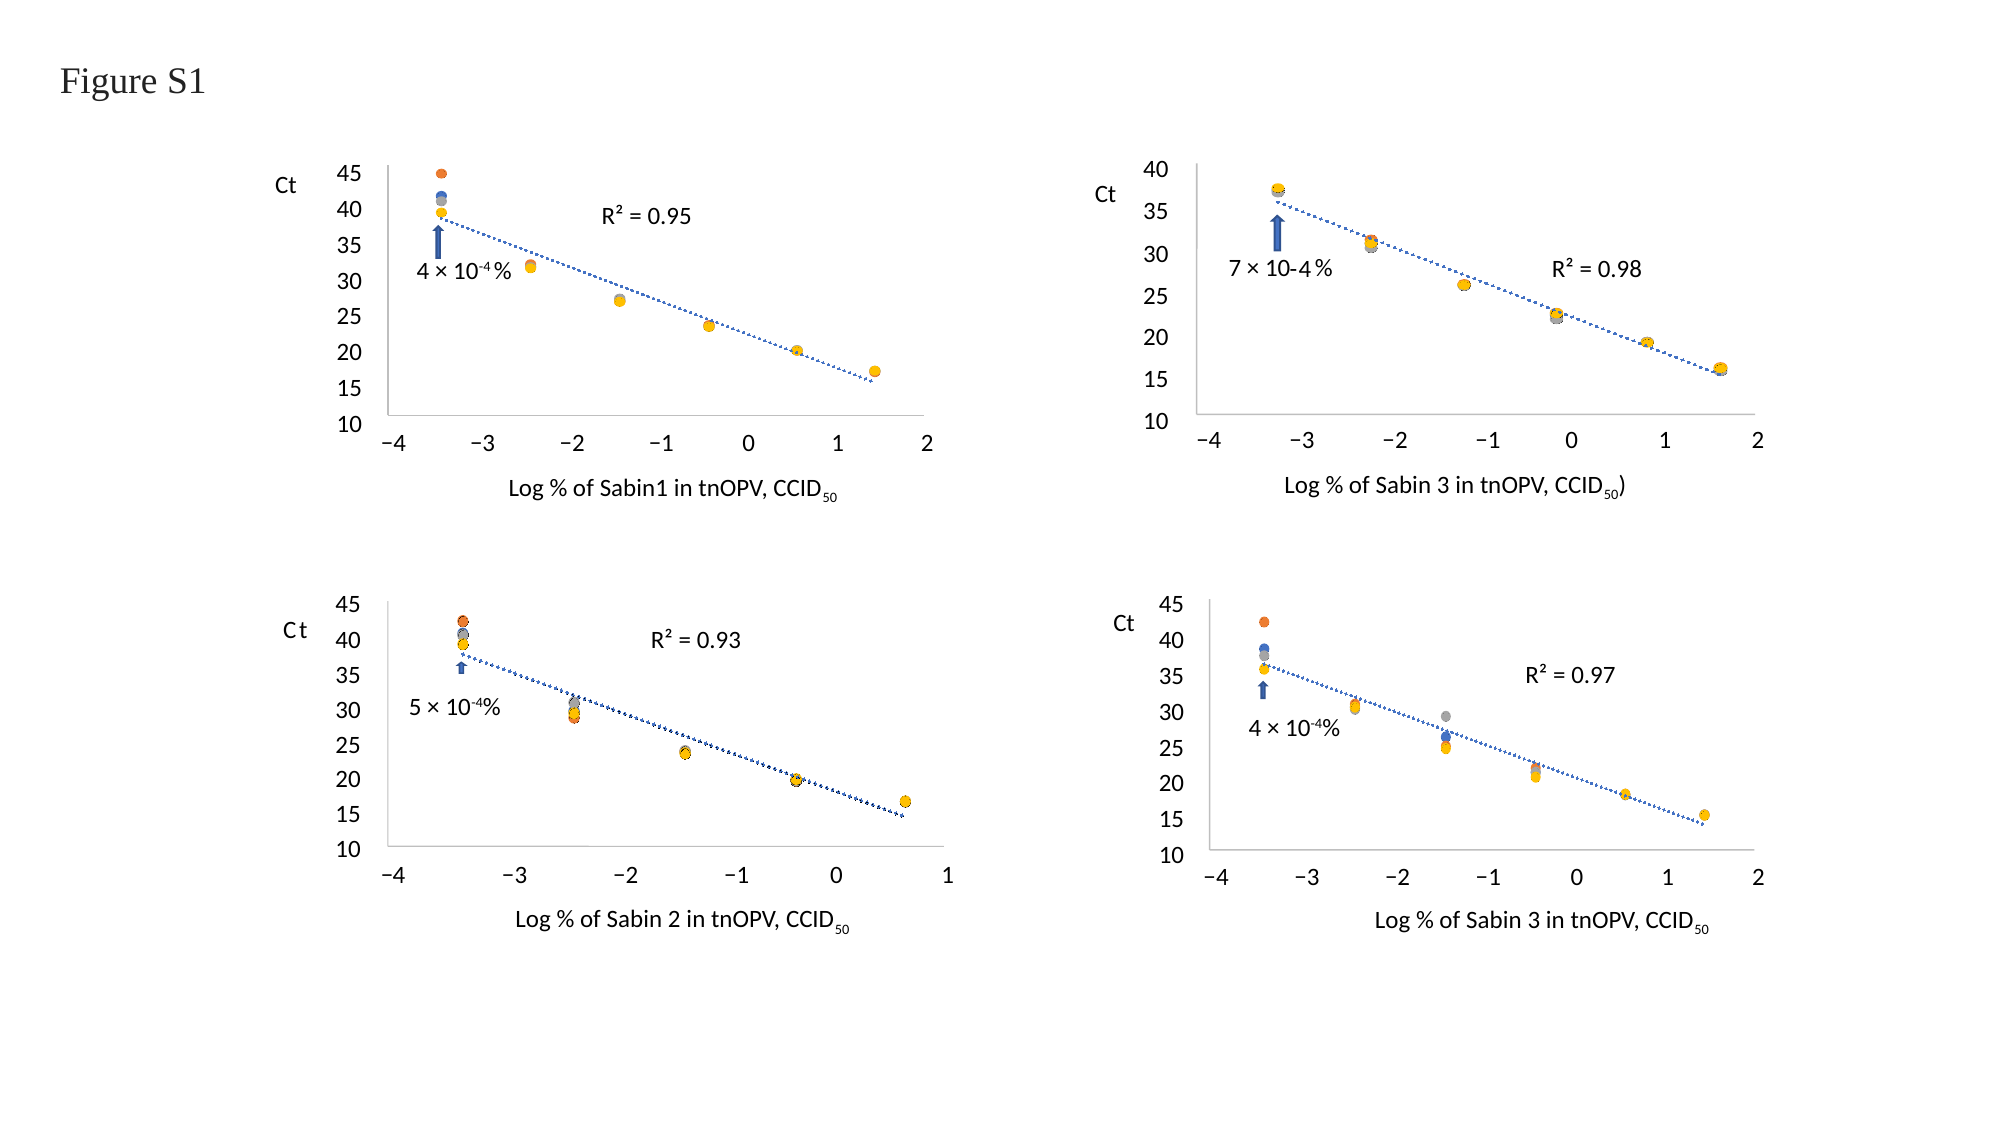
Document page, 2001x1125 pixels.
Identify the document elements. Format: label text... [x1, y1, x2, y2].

text_box Figure S1 [44, 49, 222, 109]
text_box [281, 587, 957, 939]
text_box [260, 154, 936, 506]
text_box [1091, 587, 1767, 939]
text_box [1091, 152, 1767, 504]
